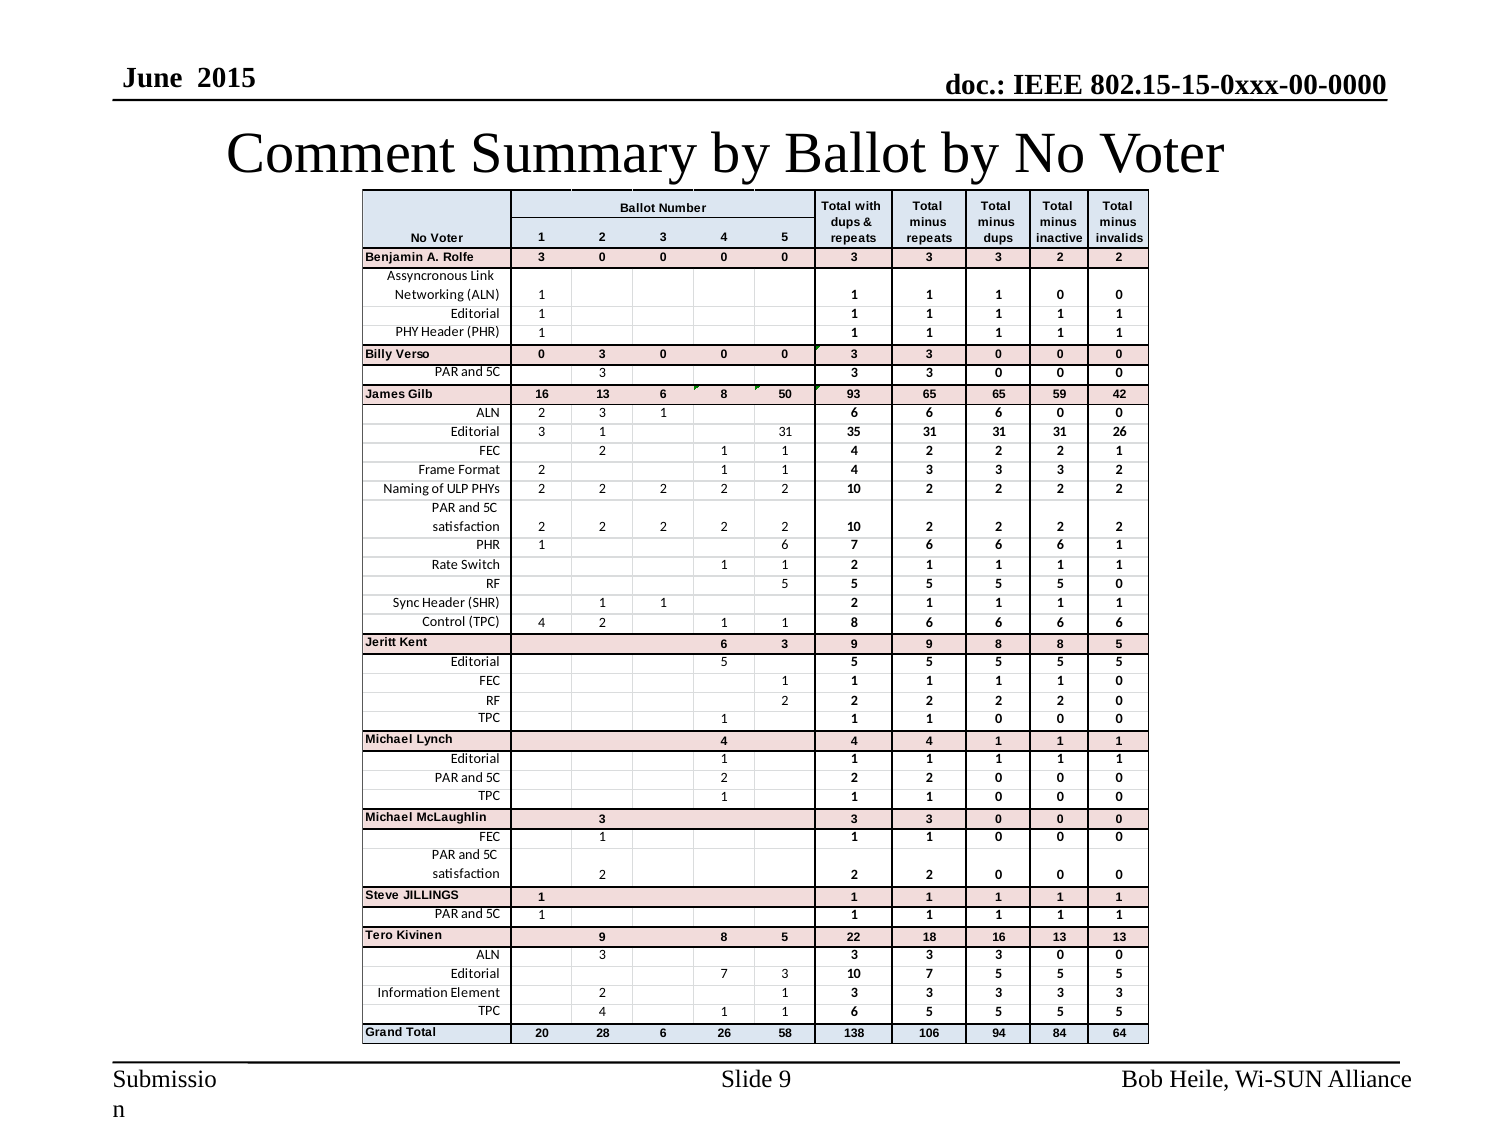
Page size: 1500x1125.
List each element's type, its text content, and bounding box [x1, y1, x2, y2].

slide_number Slide 9 [712, 1061, 800, 1093]
picture [362, 189, 1151, 1046]
footer Bob Heile, Wi-SUN Alliance [899, 1061, 1413, 1093]
title Comment Summary by Ballot by No Voter [0, 60, 1452, 238]
